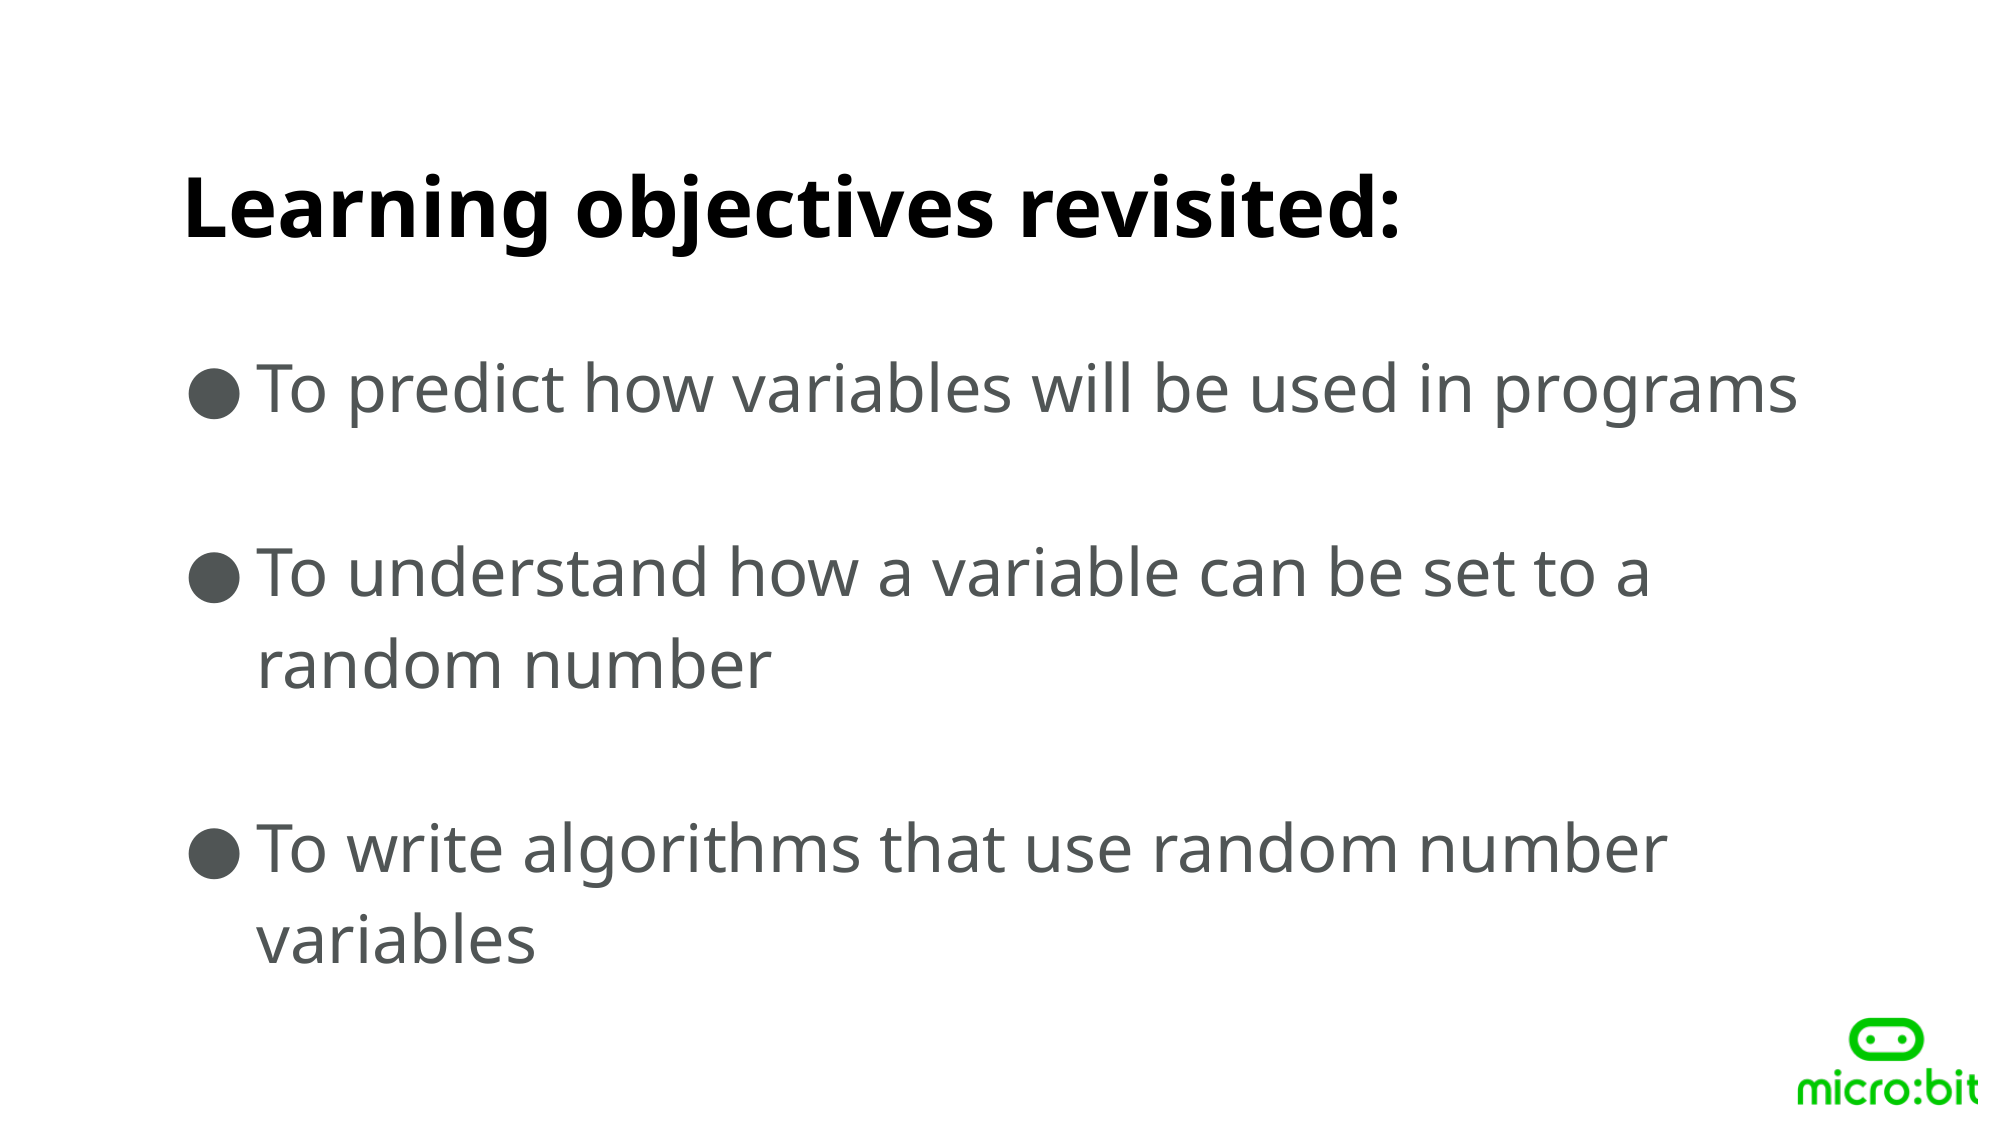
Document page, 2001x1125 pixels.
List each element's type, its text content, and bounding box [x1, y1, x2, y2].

text_box Learning objectives revisited: To predict how variables will be used in programs To understand how a variable can be set to a random number To write algorithms that use random number variables [166, 60, 1918, 884]
picture [1797, 1017, 1978, 1106]
